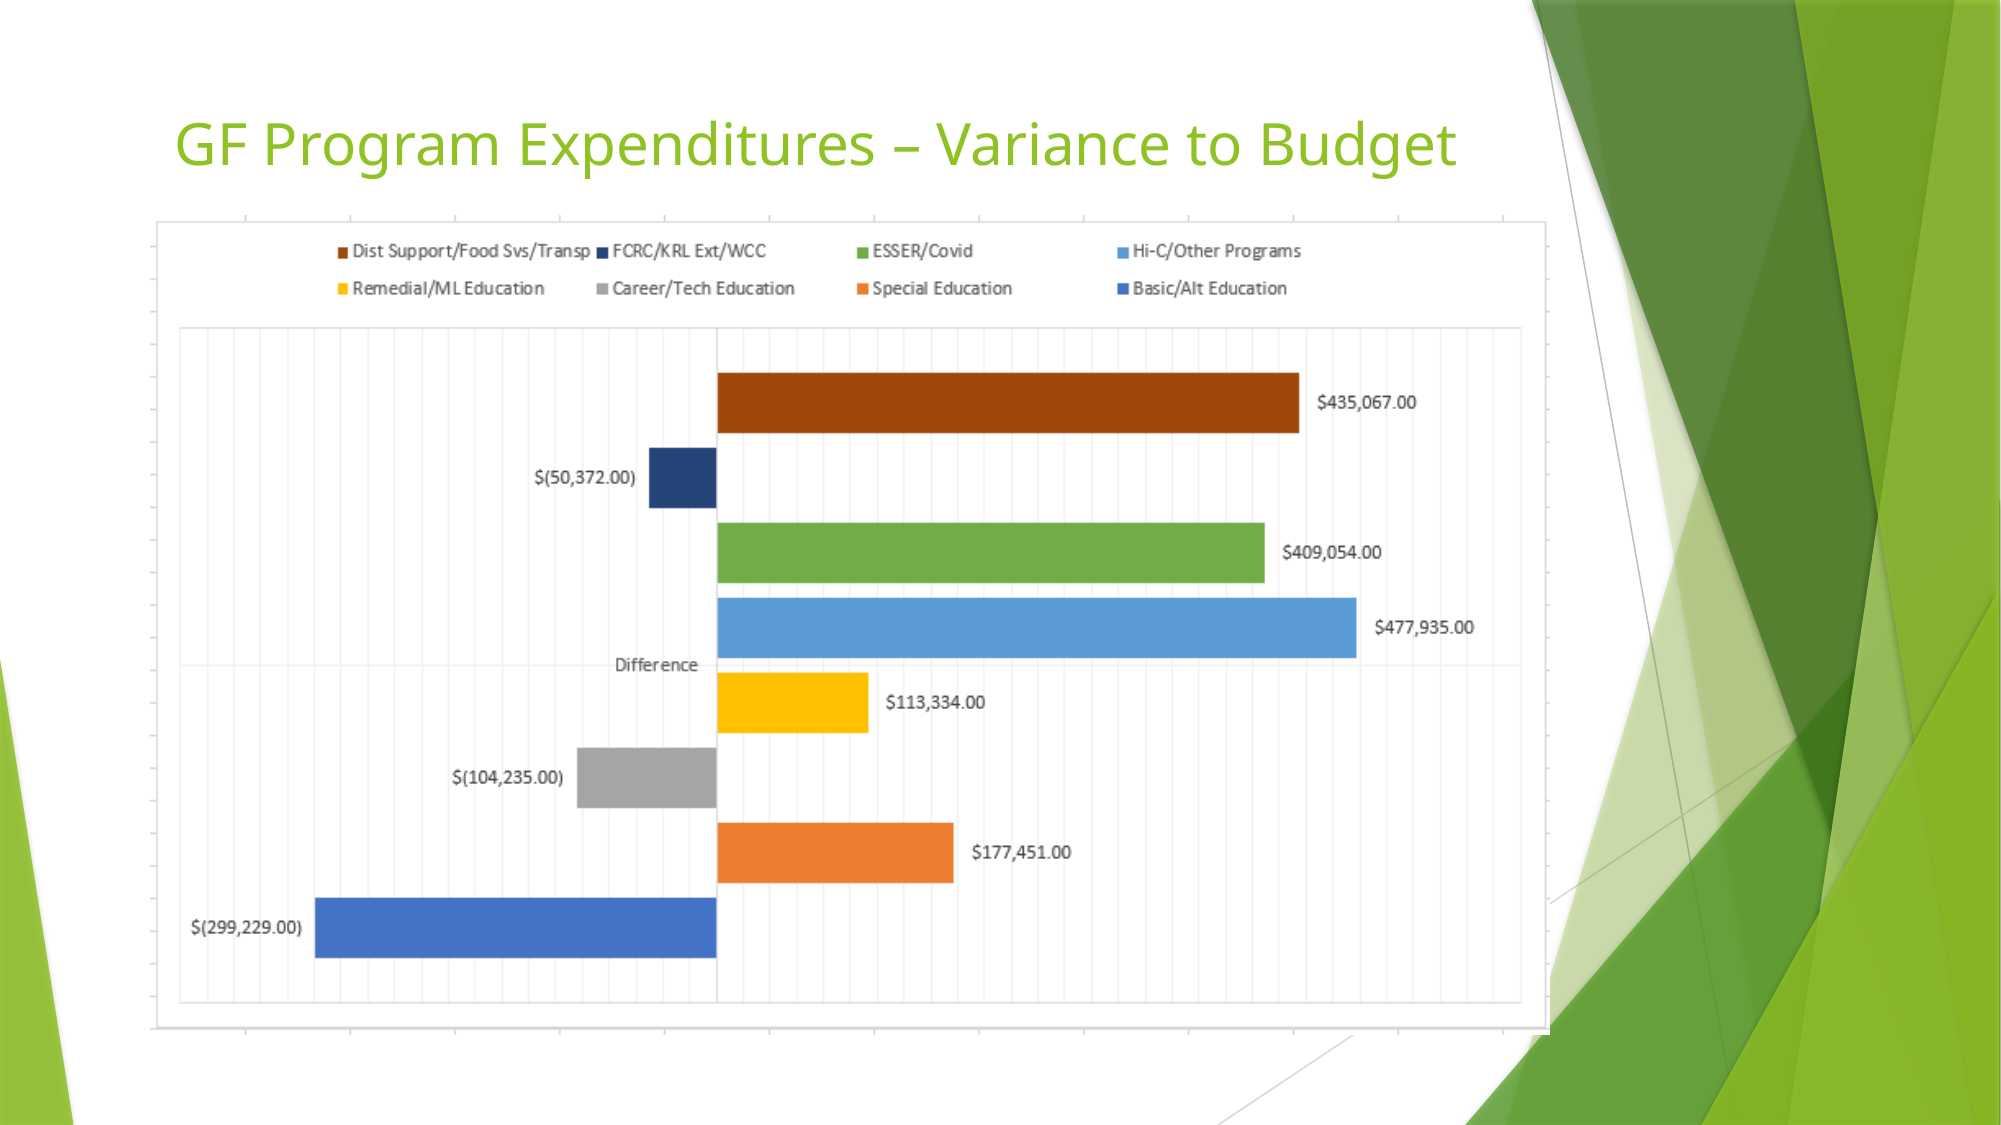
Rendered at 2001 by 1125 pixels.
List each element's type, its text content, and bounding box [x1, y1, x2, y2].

picture [149, 215, 1551, 1035]
title GF Program Expenditures – Variance to Budget [111, 99, 1522, 182]
